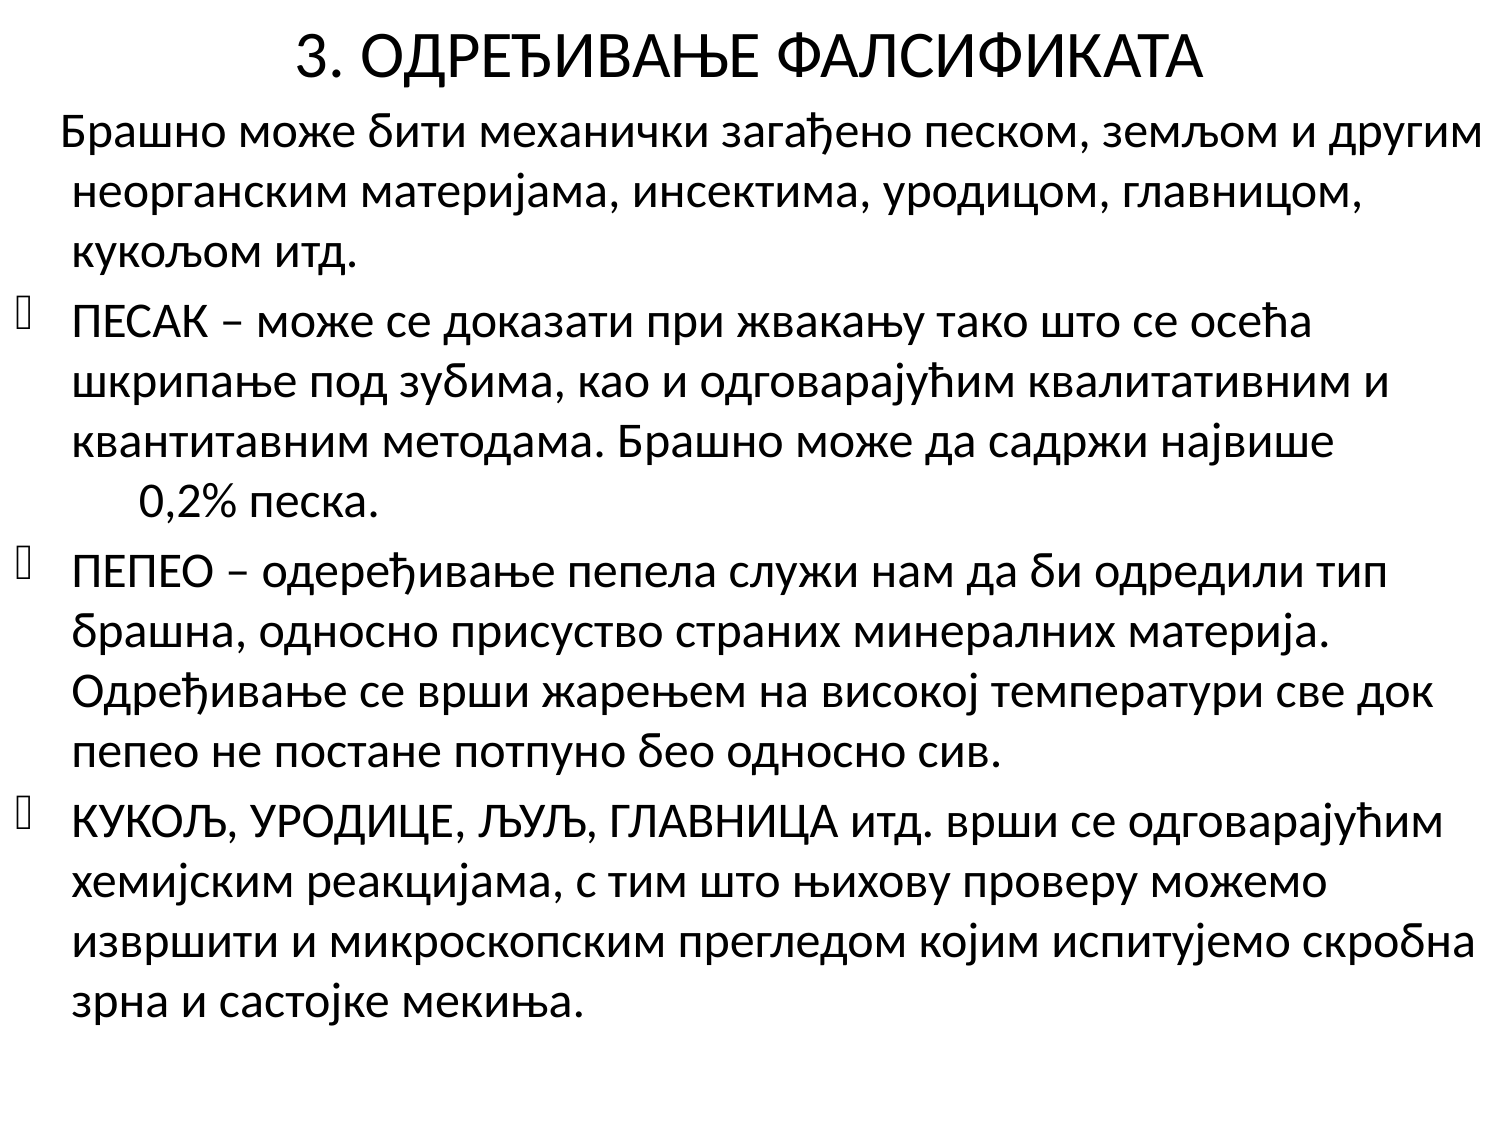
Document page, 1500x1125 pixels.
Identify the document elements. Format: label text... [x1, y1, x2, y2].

title 3. ОДРЕЂИВАЊЕ ФАЛСИФИКАТА [0, 0, 1500, 90]
list Брашно може бити механички загађено песком, земљом и другим неорганским материјама, инсектима, уродицом, главницом, кукољом итд. ПЕСАК – може се доказати при жвакању тако што се осећа шкрипање под зубима, као и одговарајућим квалитативним и квантитавним методама. Брашно може да садржи највише 0,2% песка. ПЕПЕО – одеређивање пепела служи нам да би одредили тип брашна, односно присуство страних минералних материја. Одређивање се врши жарењем на високој температури све док пепео не пocтане потпуно бео односно сив. КУКОЉ, УРОДИЦЕ, ЉУЉ, ГЛАВНИЦА итд. врши се одговарајућим хемијским реакцијама, с тим што њихову проверу можемо извршити и микроскопским прегледом којим испитујемо скробна зрна и састојке мeкиња. [0, 90, 1500, 1125]
